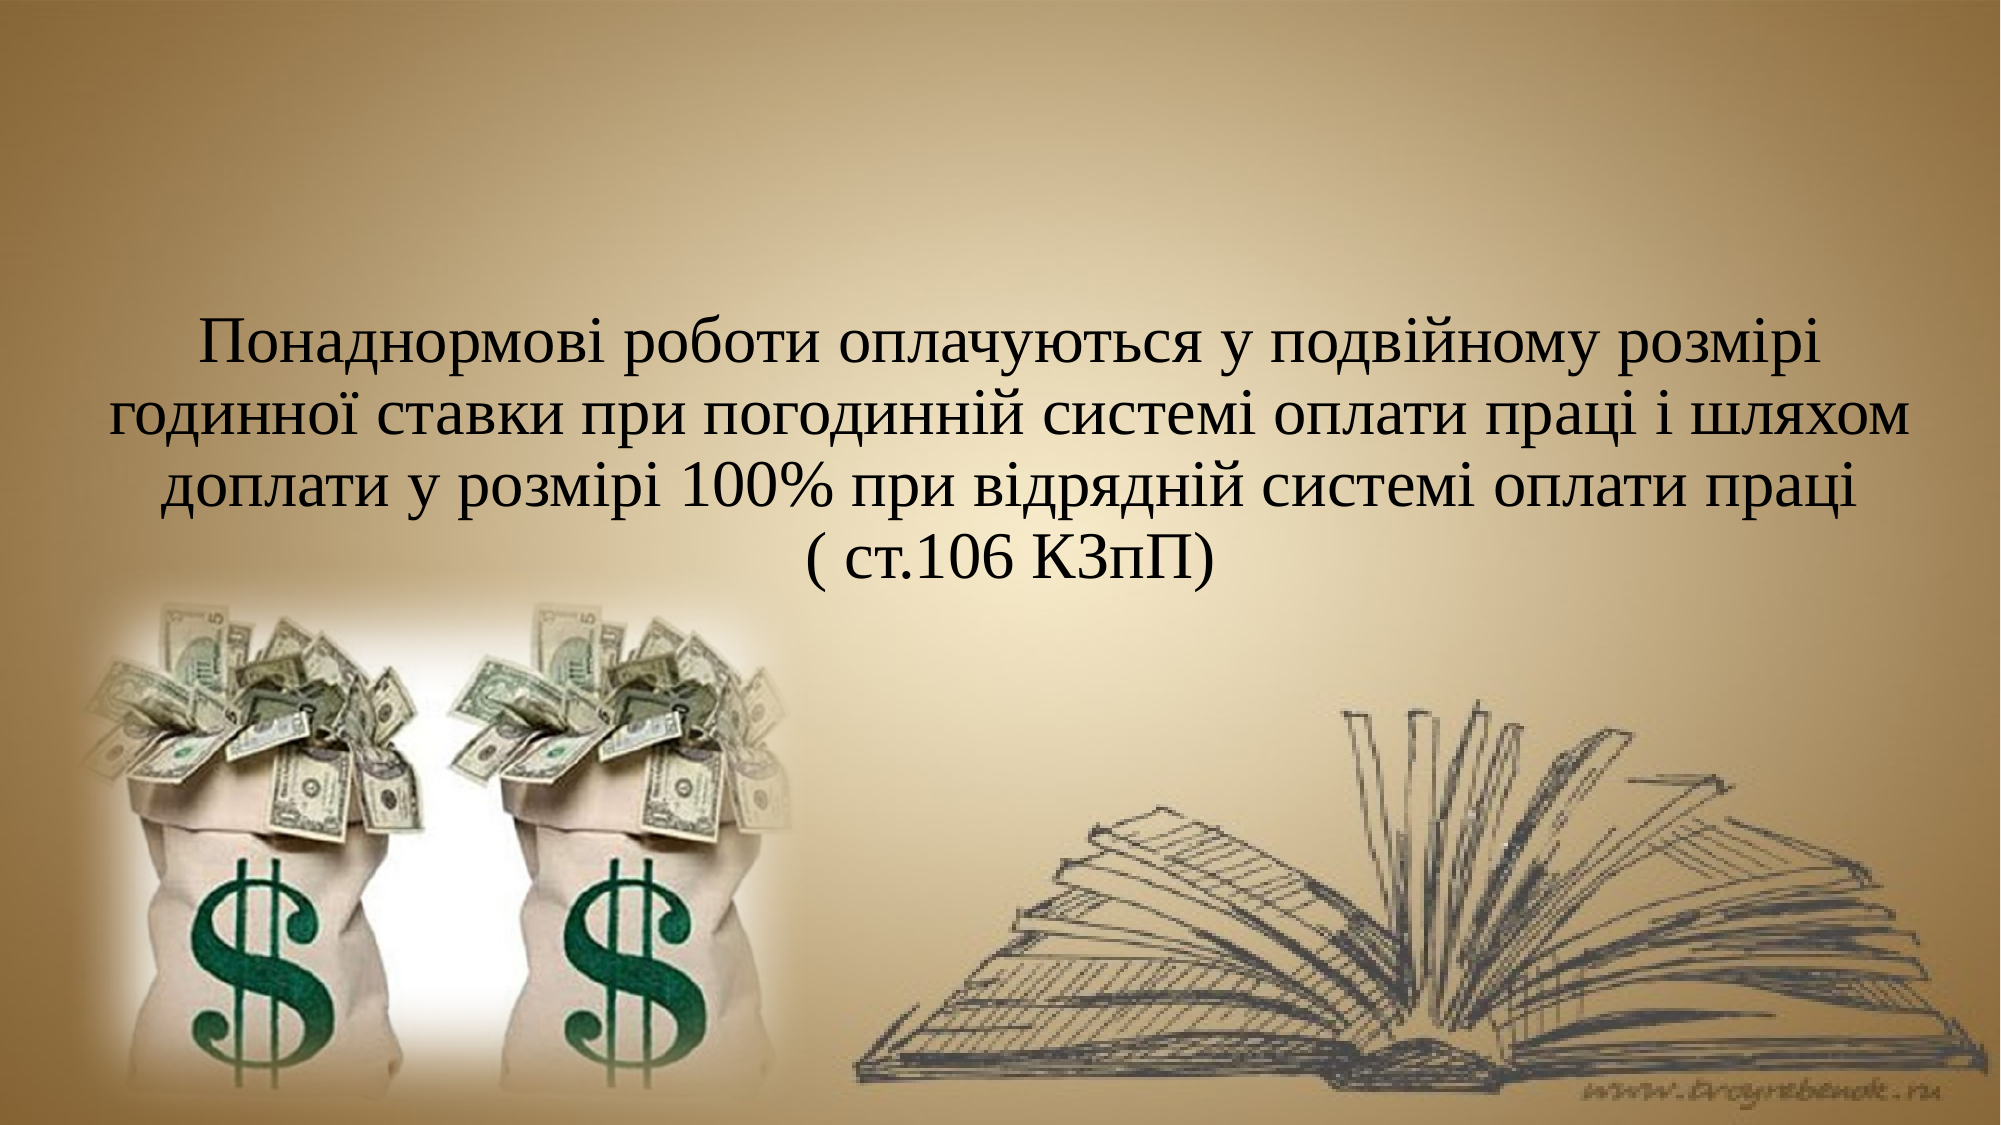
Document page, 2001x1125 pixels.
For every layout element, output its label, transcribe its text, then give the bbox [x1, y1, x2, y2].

picture [0, 0, 2001, 1125]
list Понаднормові роботи оплачуються у подвійному розмірі годинної ставки при погодинній системі оплати праці і шляхом доплати у розмірі 100% при відрядній системі оплати праці ( ст.106 КЗпП) [80, 297, 1942, 1083]
